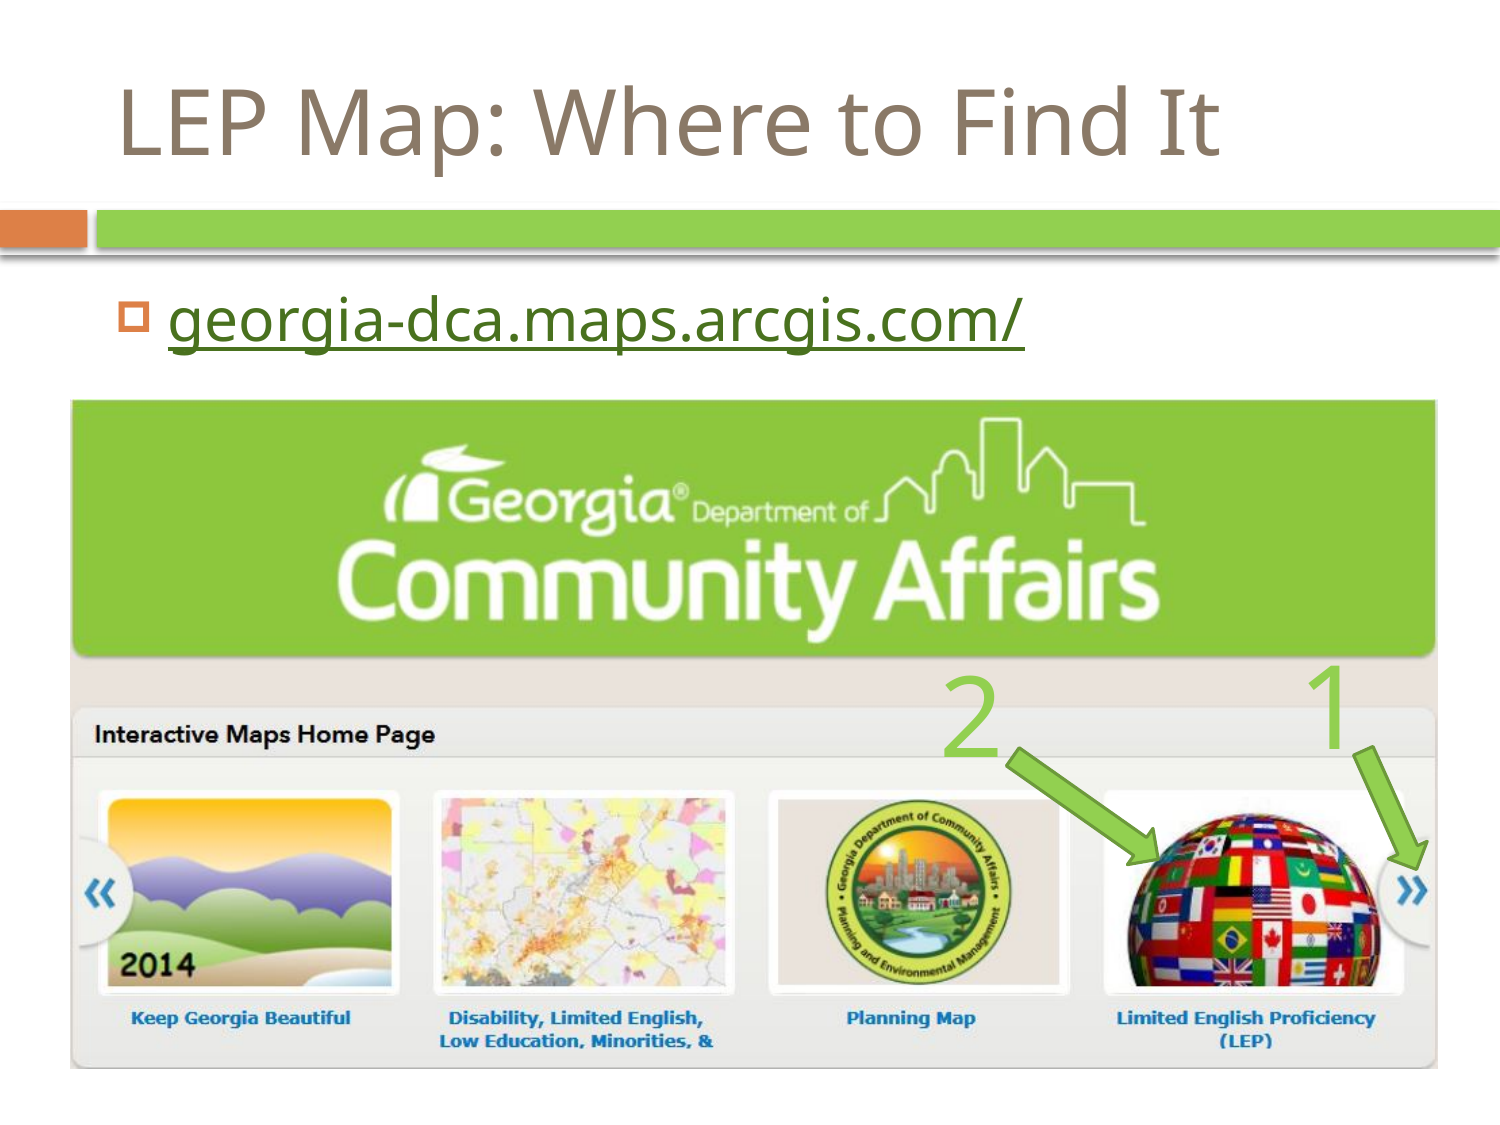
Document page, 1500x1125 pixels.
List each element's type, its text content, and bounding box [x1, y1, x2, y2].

list georgia-dca.maps.arcgis.com/ [100, 262, 1200, 375]
picture [70, 399, 1439, 1069]
title LEP Map: Where to Find It [100, 37, 1438, 200]
